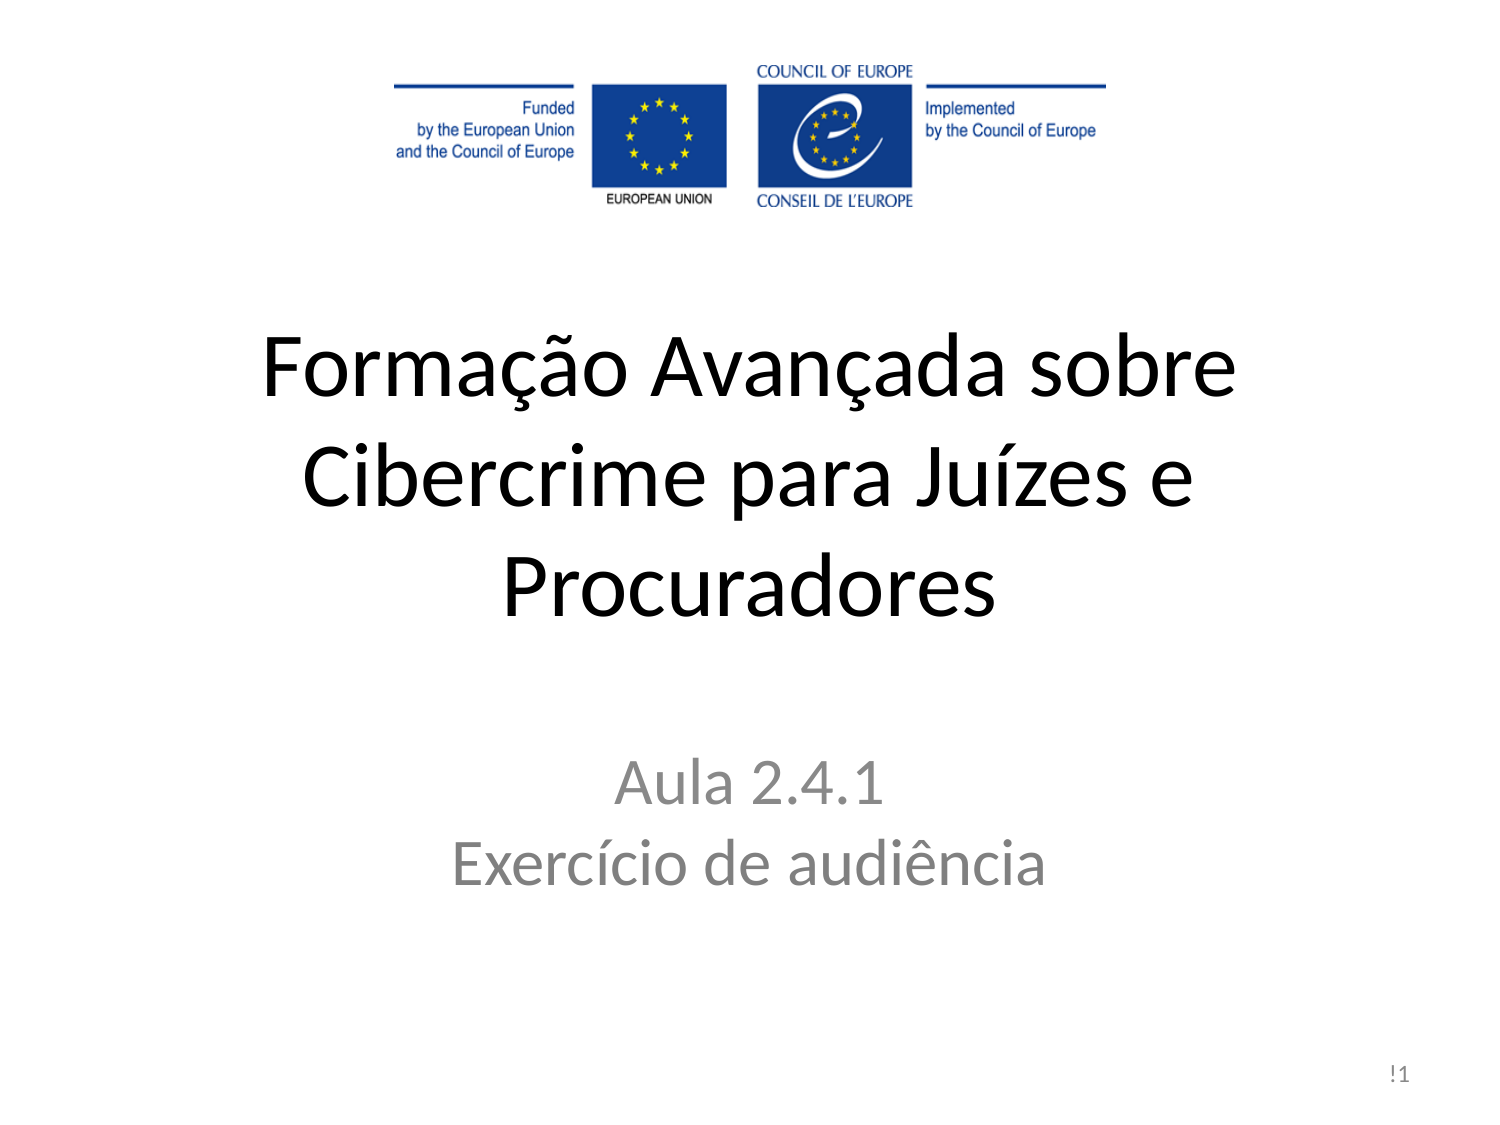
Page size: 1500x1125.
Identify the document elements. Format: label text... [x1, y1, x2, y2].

subtitle Aula 2.4.1 Exercício de audiência [225, 637, 1275, 1077]
picture [394, 65, 1106, 208]
title Formação Avançada sobre Cibercrime para Juízes e Procuradores [112, 349, 1388, 591]
slide_number !1 [1074, 1042, 1425, 1103]
